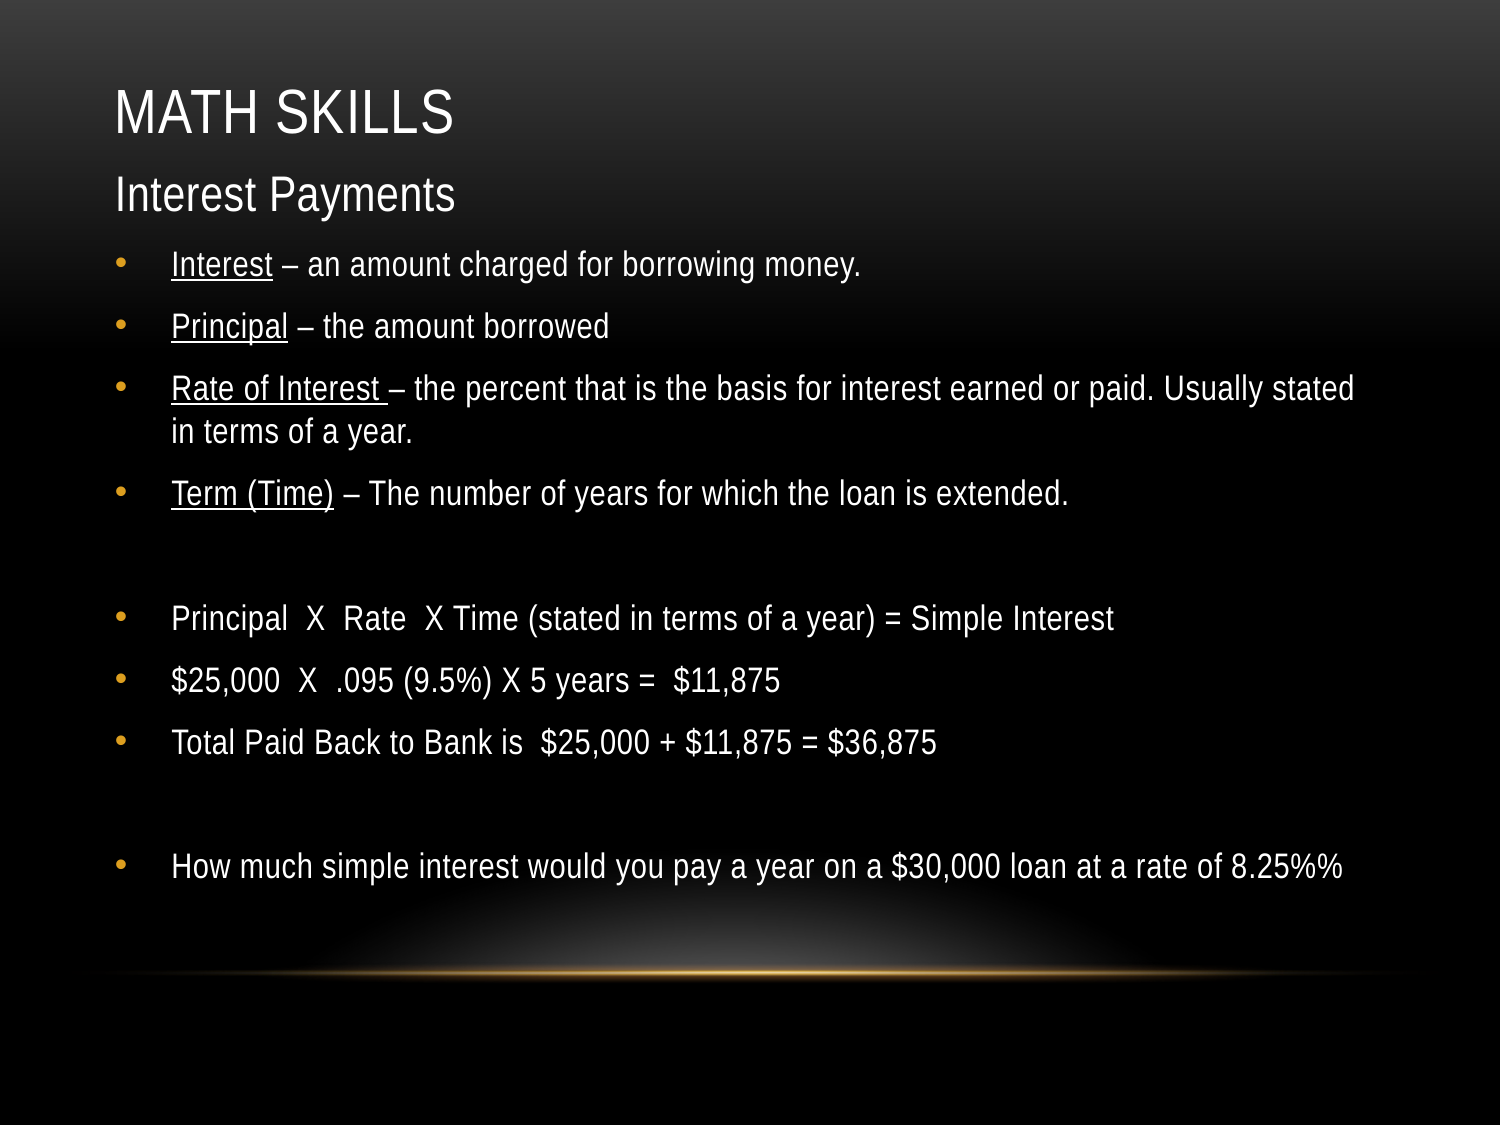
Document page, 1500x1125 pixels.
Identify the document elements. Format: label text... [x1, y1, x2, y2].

list Interest Payments Interest – an amount charged for borrowing money. Principal – the amount borrowed Rate of Interest – the percent that is the basis for interest earned or paid. Usually stated in terms of a year. Term (Time) – The number of years for which the loan is extended. Principal X Rate X Time (stated in terms of a year) = Simple Interest $25,000 X .095 (9.5%) X 5 years = $11,875 Total Paid Back to Bank is $25,000 + $11,875 = $36,875 How much simple interest would you pay a year on a $30,000 loan at a rate of 8.25%% [99, 153, 1400, 938]
picture [0, 0, 1500, 1125]
title Math skills [99, 75, 1400, 153]
